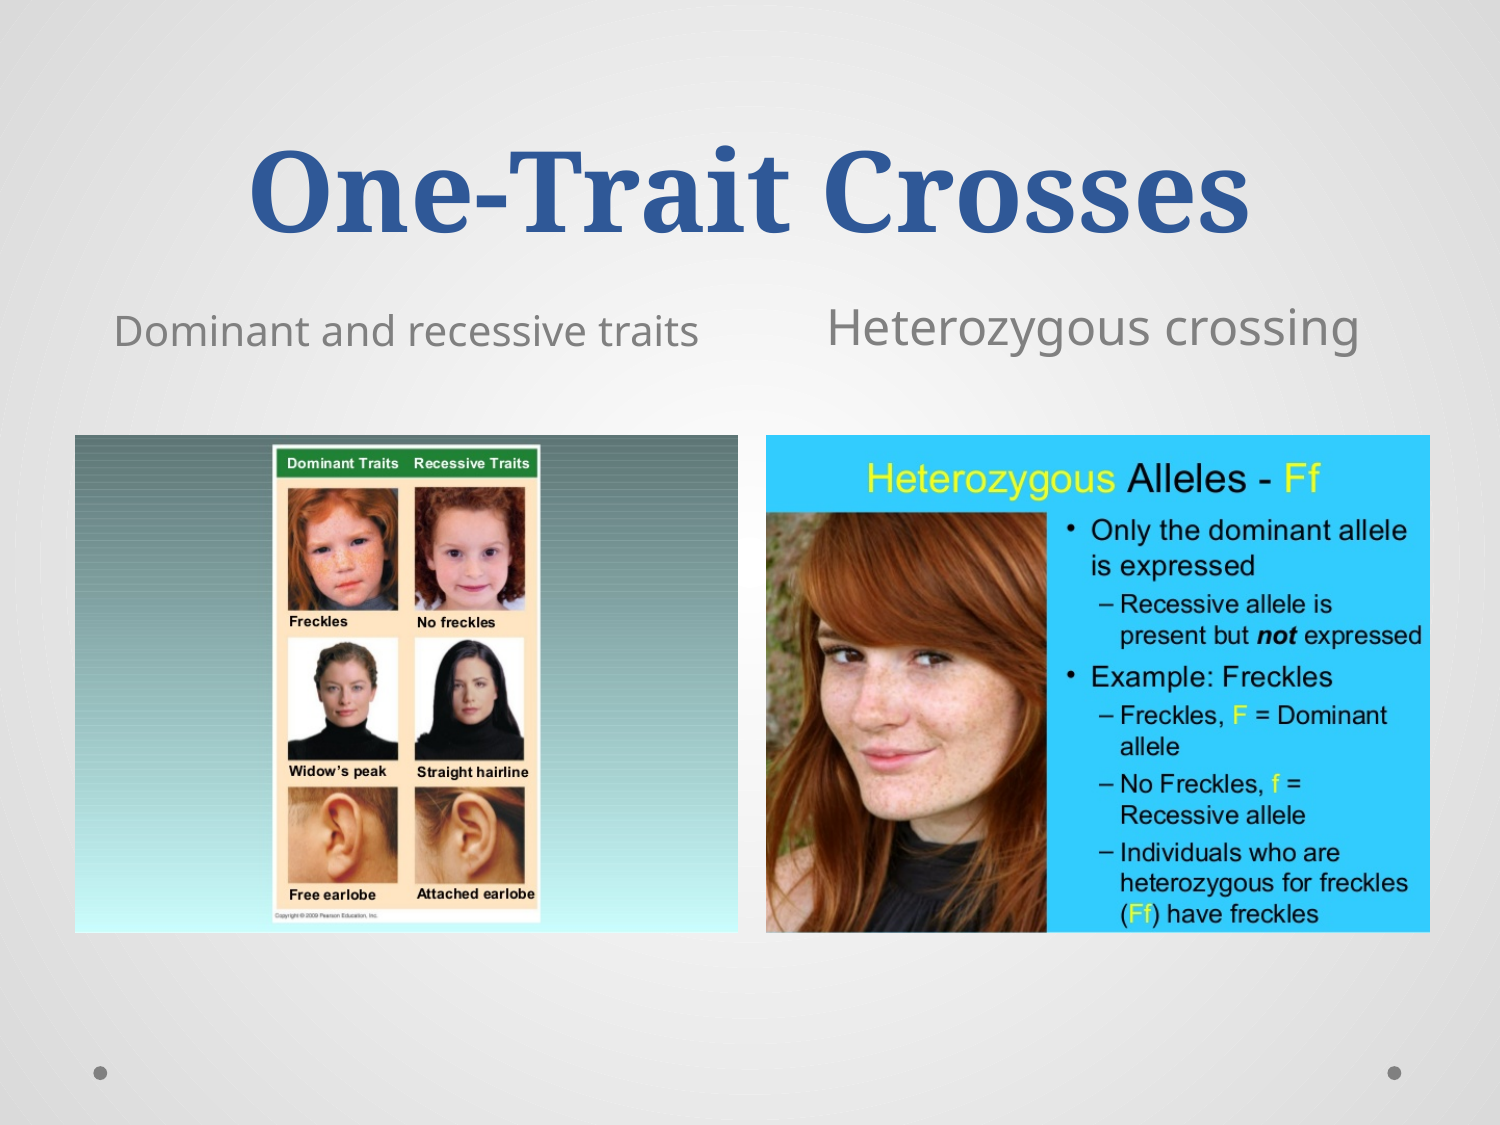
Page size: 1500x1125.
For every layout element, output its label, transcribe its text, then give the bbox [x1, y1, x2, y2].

title One-Trait Crosses [75, 0, 1425, 263]
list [766, 434, 1430, 934]
list Dominant and recessive traits [75, 262, 738, 363]
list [74, 434, 739, 934]
list Heterozygous crossing [762, 262, 1426, 363]
